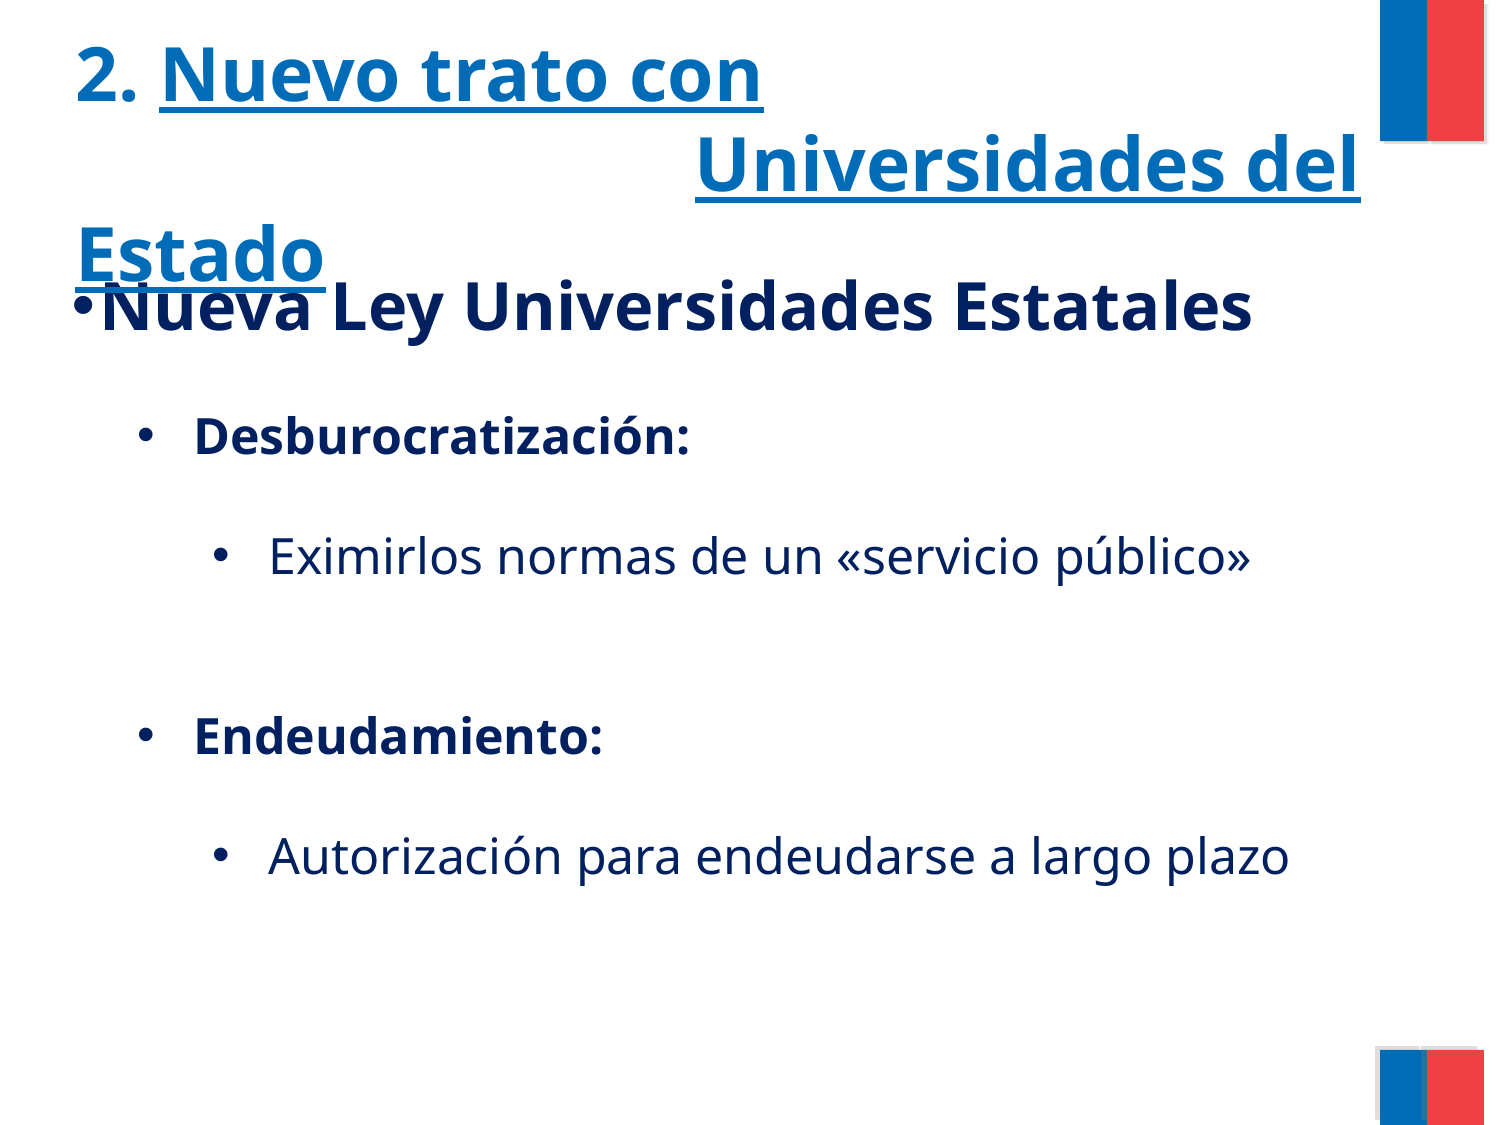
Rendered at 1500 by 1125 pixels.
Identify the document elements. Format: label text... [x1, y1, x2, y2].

title 2. Nuevo trato con Universidades del Estado [60, 18, 1400, 207]
text_box Nueva Ley Universidades Estatales Desburocratización: Eximirlos normas de un «servicio público» Endeudamiento: Autorización para endeudarse a largo plazo [71, 264, 1487, 1005]
